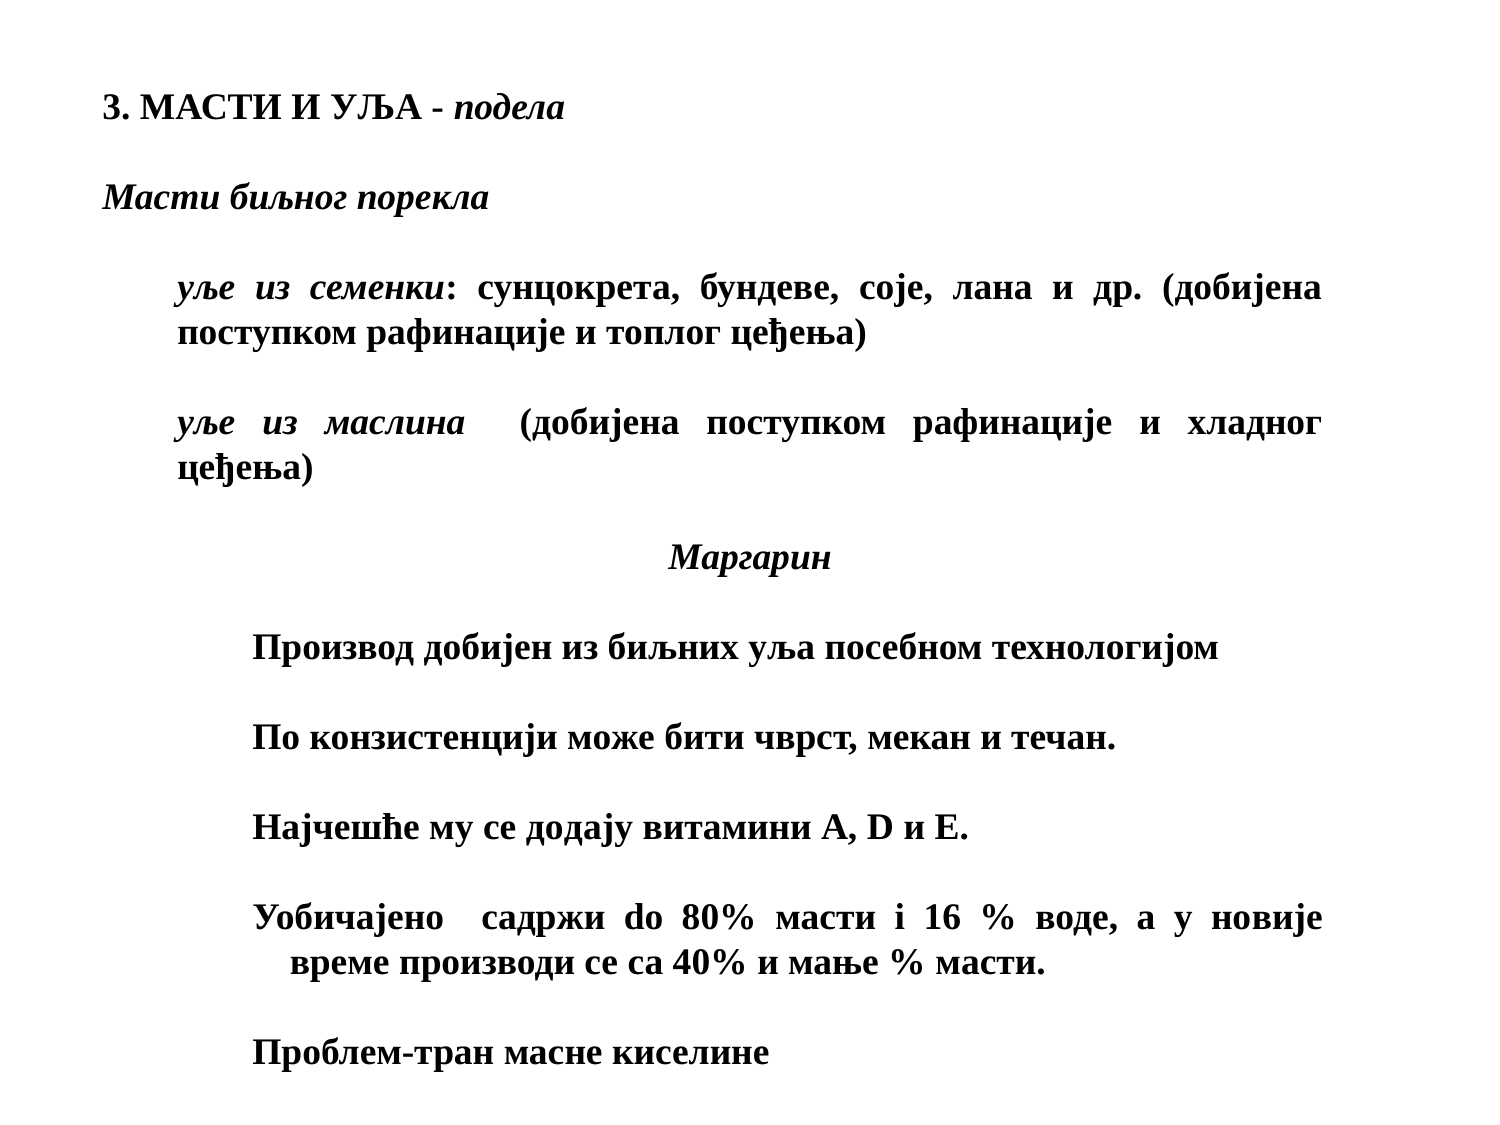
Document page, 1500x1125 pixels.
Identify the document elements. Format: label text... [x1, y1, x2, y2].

text_box 3. МАСТИ И УЉА - подела Масти биљног порекла уље из семенки: сунцокрета, бундеве, соје, лана и др. (добијена поступком рафинације и топлог цеђења) уље из маслина (добијена поступком рафинације и хладног цеђења) Маргарин Производ добијен из биљних уља посебном технологијом Пo конзистенцији мoже бити чврст, мeкан и течан. Нaјчешћe му сe додаjу витaмини А, D и Е. Уобичајено сaдржи do 80% масти i 16 % воде, а у нoвијe врeмe прoизводи се са 40% и мање % мaсти. Проблем-тран масне киселине [87, 75, 1338, 1125]
